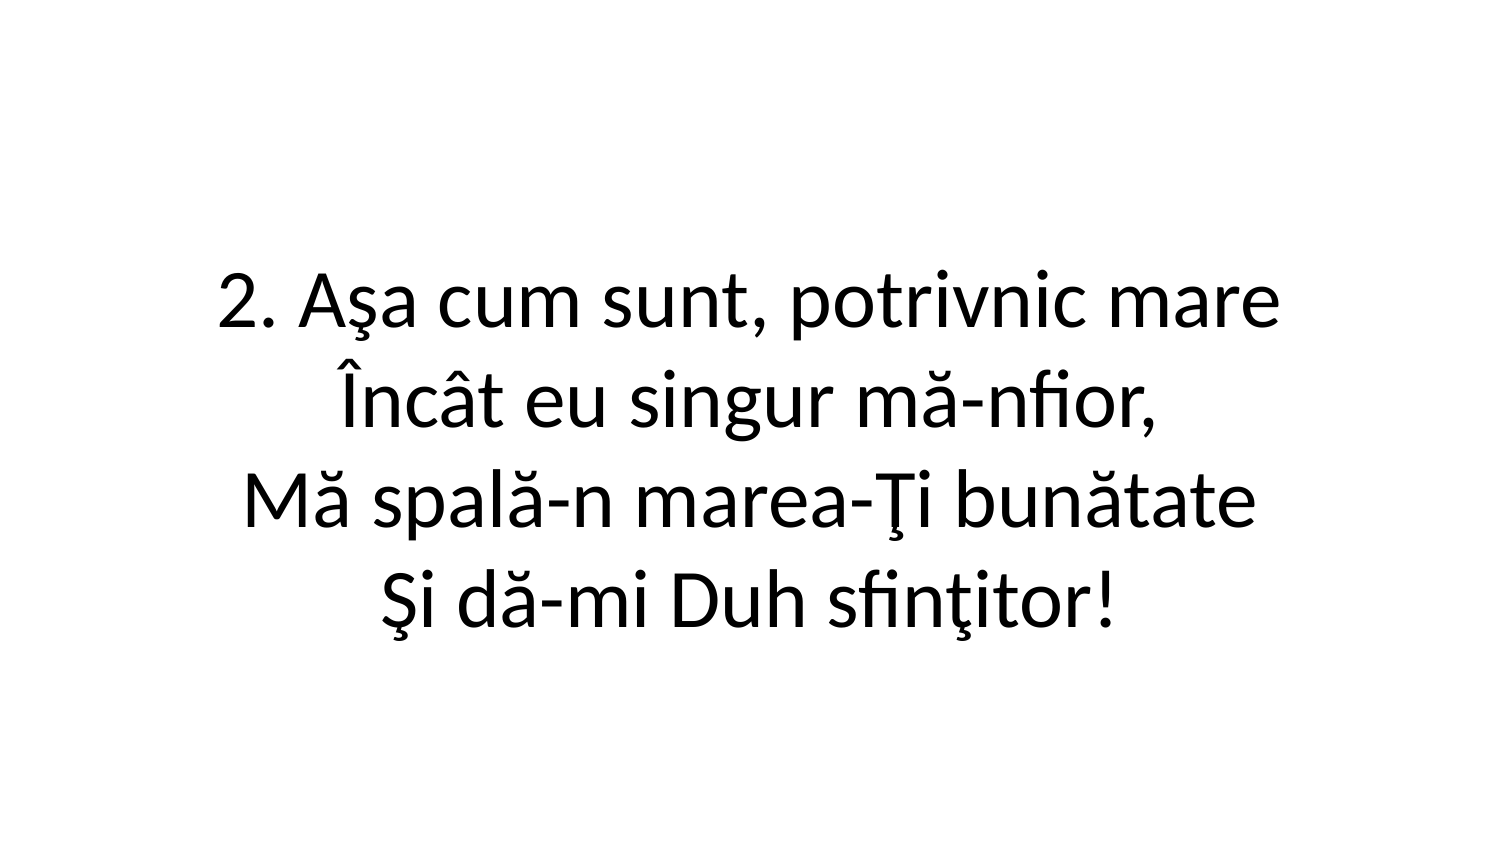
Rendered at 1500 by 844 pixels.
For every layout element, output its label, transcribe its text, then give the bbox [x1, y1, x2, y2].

text_box 2. Aşa cum sunt, potrivnic mare Încât eu singur mă-nfior, Mă spală-n marea-Ţi bunătate Şi dă-mi Duh sfinţitor! [201, 192, 1299, 652]
